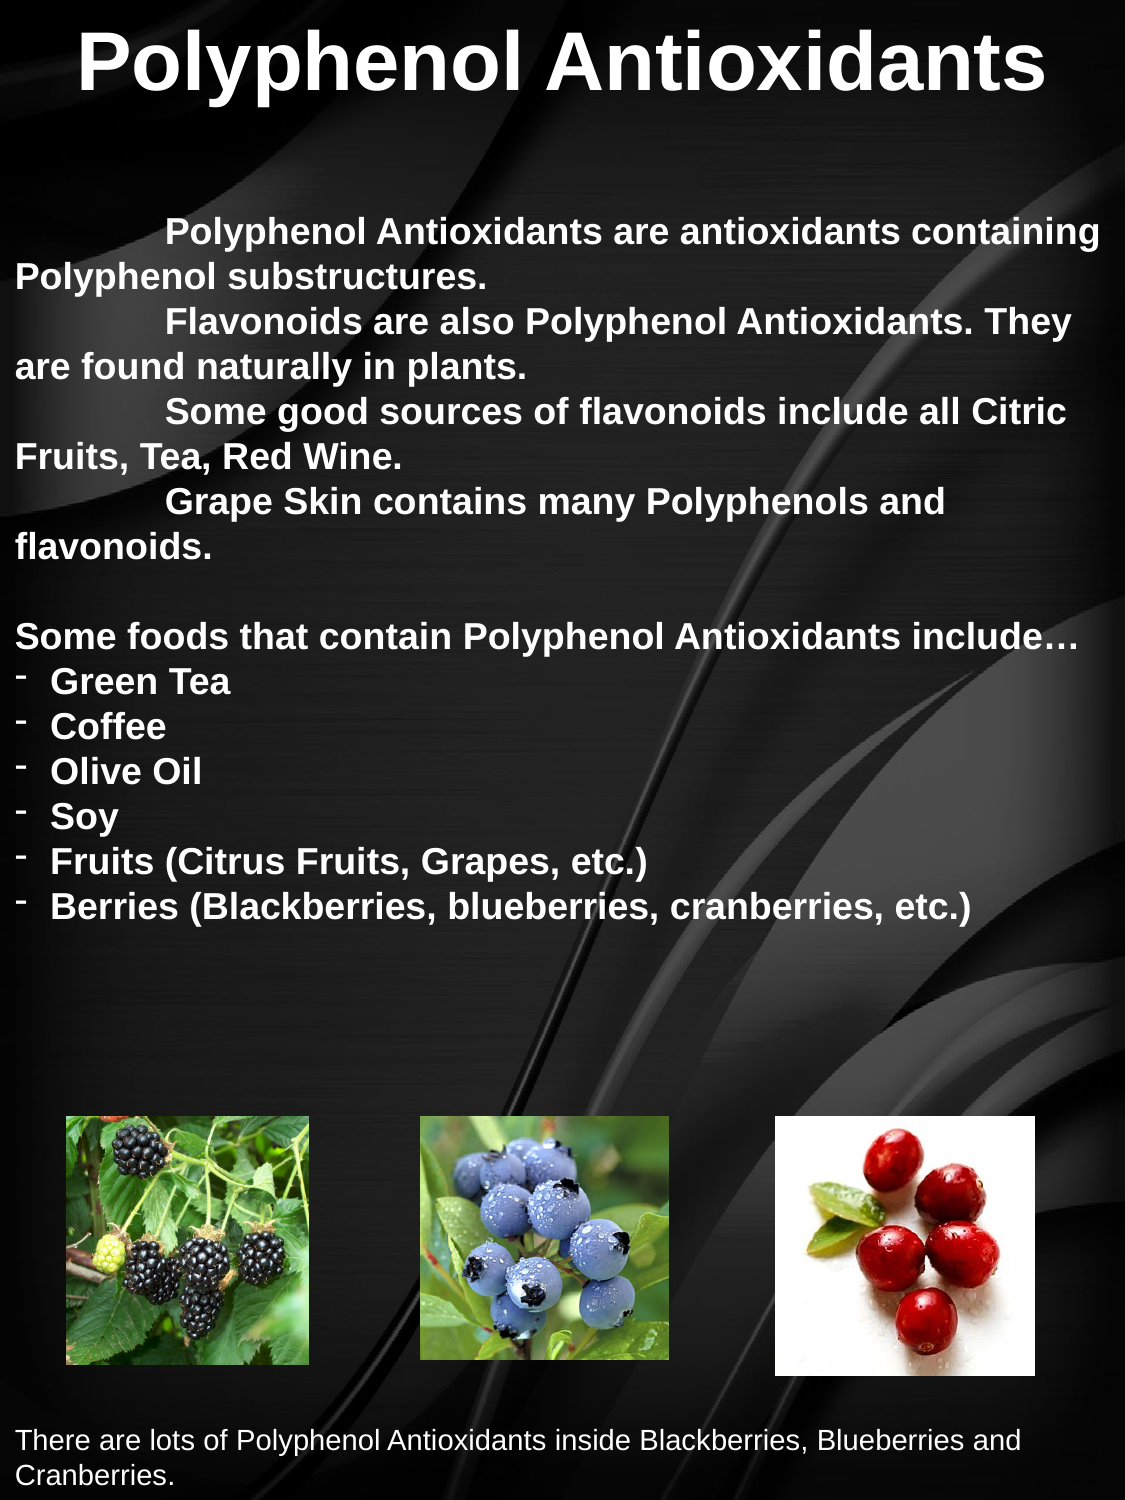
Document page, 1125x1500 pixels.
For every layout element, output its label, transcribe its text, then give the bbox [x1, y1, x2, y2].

text_box There are lots of Polyphenol Antioxidants inside Blackberries, Blueberries and Cranberries. [0, 1414, 1125, 1499]
text_box Polyphenol Antioxidants Polyphenol Antioxidants are antioxidants containing Polyphenol substructures. Flavonoids are also Polyphenol Antioxidants. They are found naturally in plants. Some good sources of flavonoids include all Citric Fruits, Tea, Red Wine. Grape Skin contains many Polyphenols and flavonoids. Some foods that contain Polyphenol Antioxidants include… Green Tea Coffee Olive Oil Soy Fruits (Citrus Fruits, Grapes, etc.) Berries (Blackberries, blueberries, cranberries, etc.) [0, 0, 1125, 935]
picture [0, 935, 1125, 1414]
